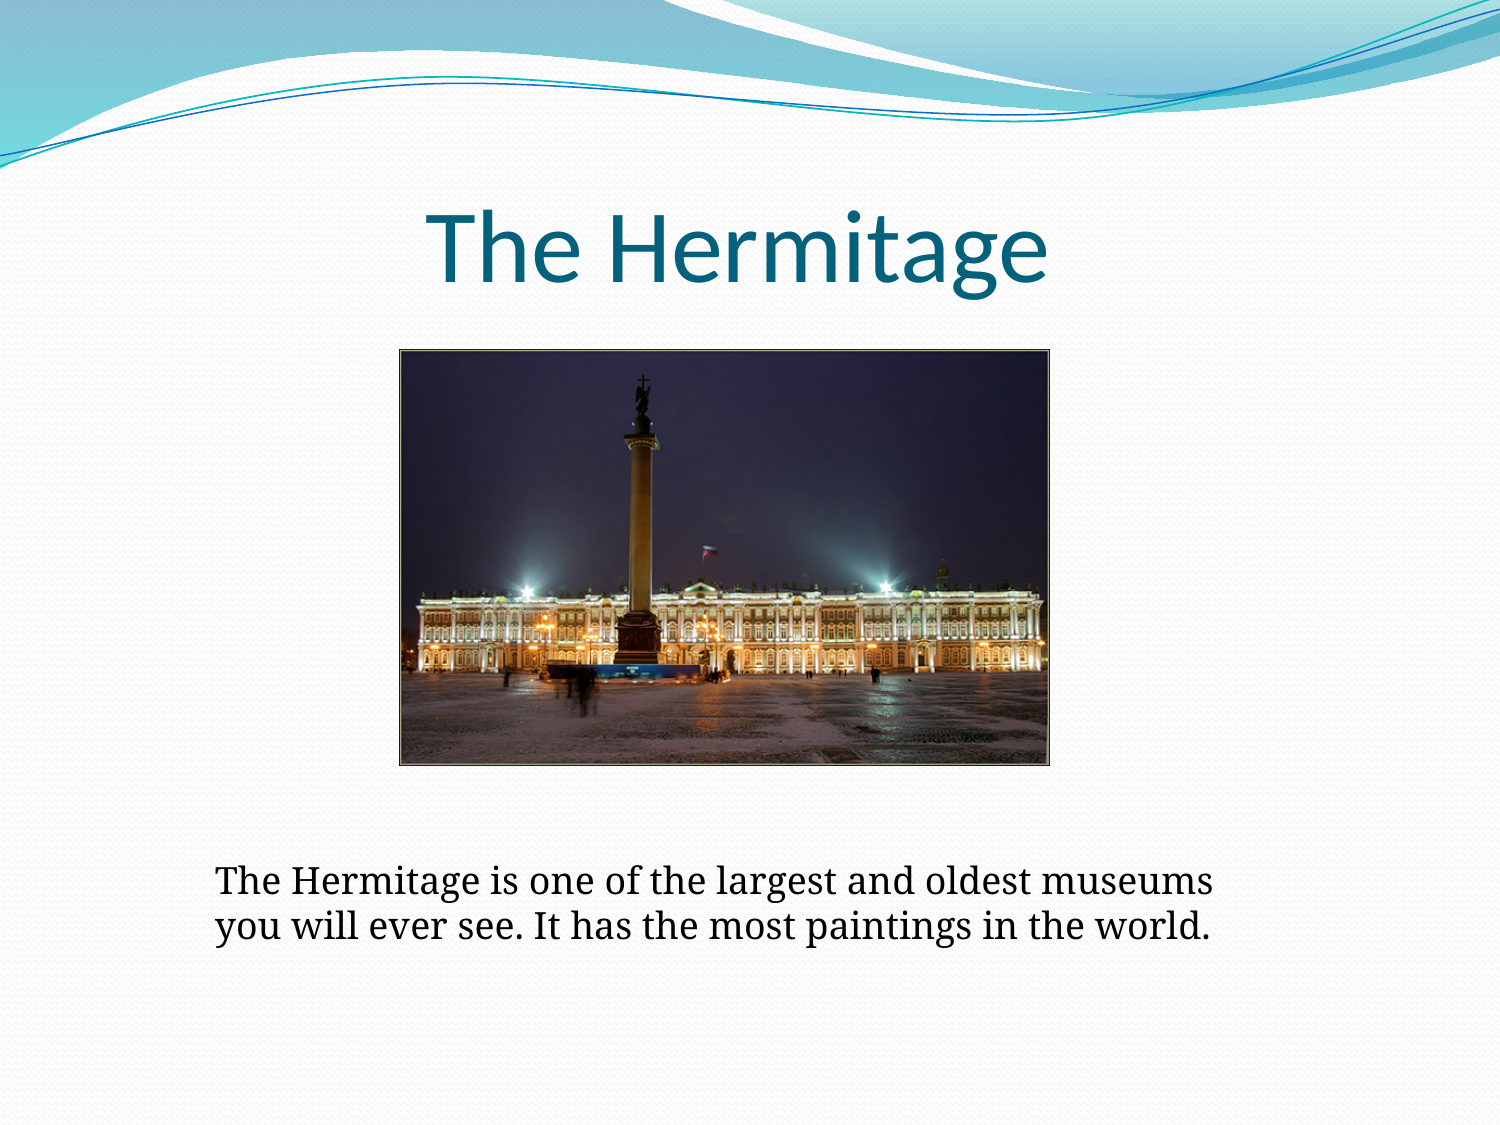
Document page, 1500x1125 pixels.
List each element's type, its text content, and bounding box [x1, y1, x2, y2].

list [399, 349, 1051, 767]
title The Hermitage [75, 115, 1425, 303]
text_box The Hermitage is one of the largest and oldest museums you will ever see. It has the most paintings in the world. [199, 849, 1250, 955]
